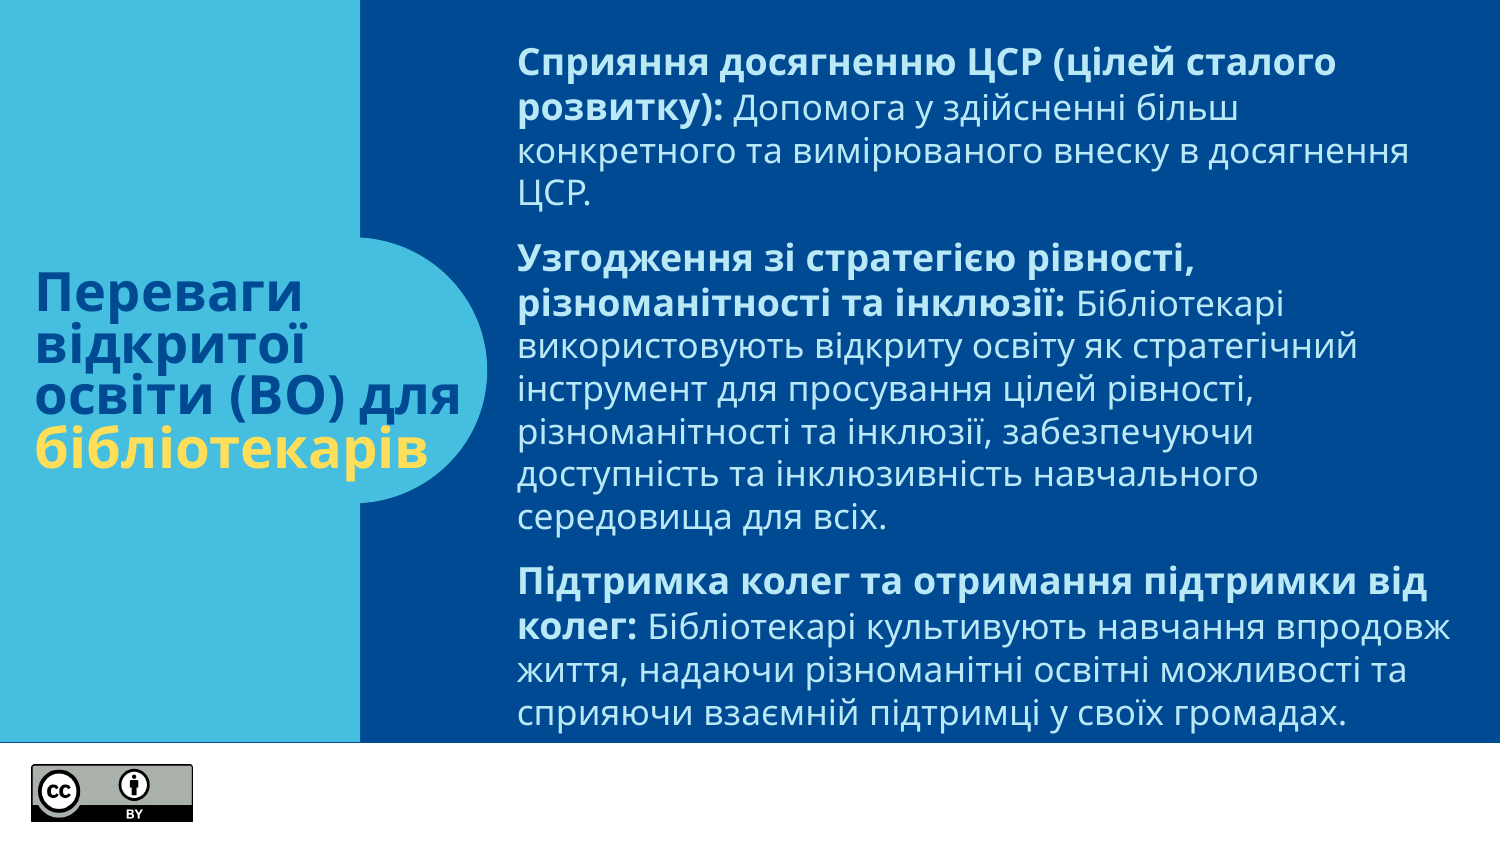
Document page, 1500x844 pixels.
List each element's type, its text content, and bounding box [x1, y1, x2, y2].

picture [31, 764, 193, 822]
text_box [305, 495, 400, 504]
text_box [0, 0, 361, 742]
text_box Переваги відкритої освіти (BO) для бібліотекарів [19, 254, 488, 495]
text_box Сприяння досягненню ЦСР (цілей сталого розвитку): Допомога у здійсненні більш конкретного та вимірюваного внеску в досягнення ЦСР. Узгодження зі стратегією рівності, різноманітності та інклюзії: Бібліотекарі використовують відкриту освіту як стратегічний інструмент для просування цілей рівності, різноманітності та інклюзії, забезпечуючи доступність та інклюзивність навчального середовища для всіх. Підтримка колег та отримання підтримки від колег: Бібліотекарі культивують навчання впродовж життя, надаючи різноманітні освітні можливості та сприяючи взаємній підтримці у своїх громадах. [501, 22, 1472, 741]
text_box [0, 750, 1500, 844]
text_box [287, 237, 418, 254]
